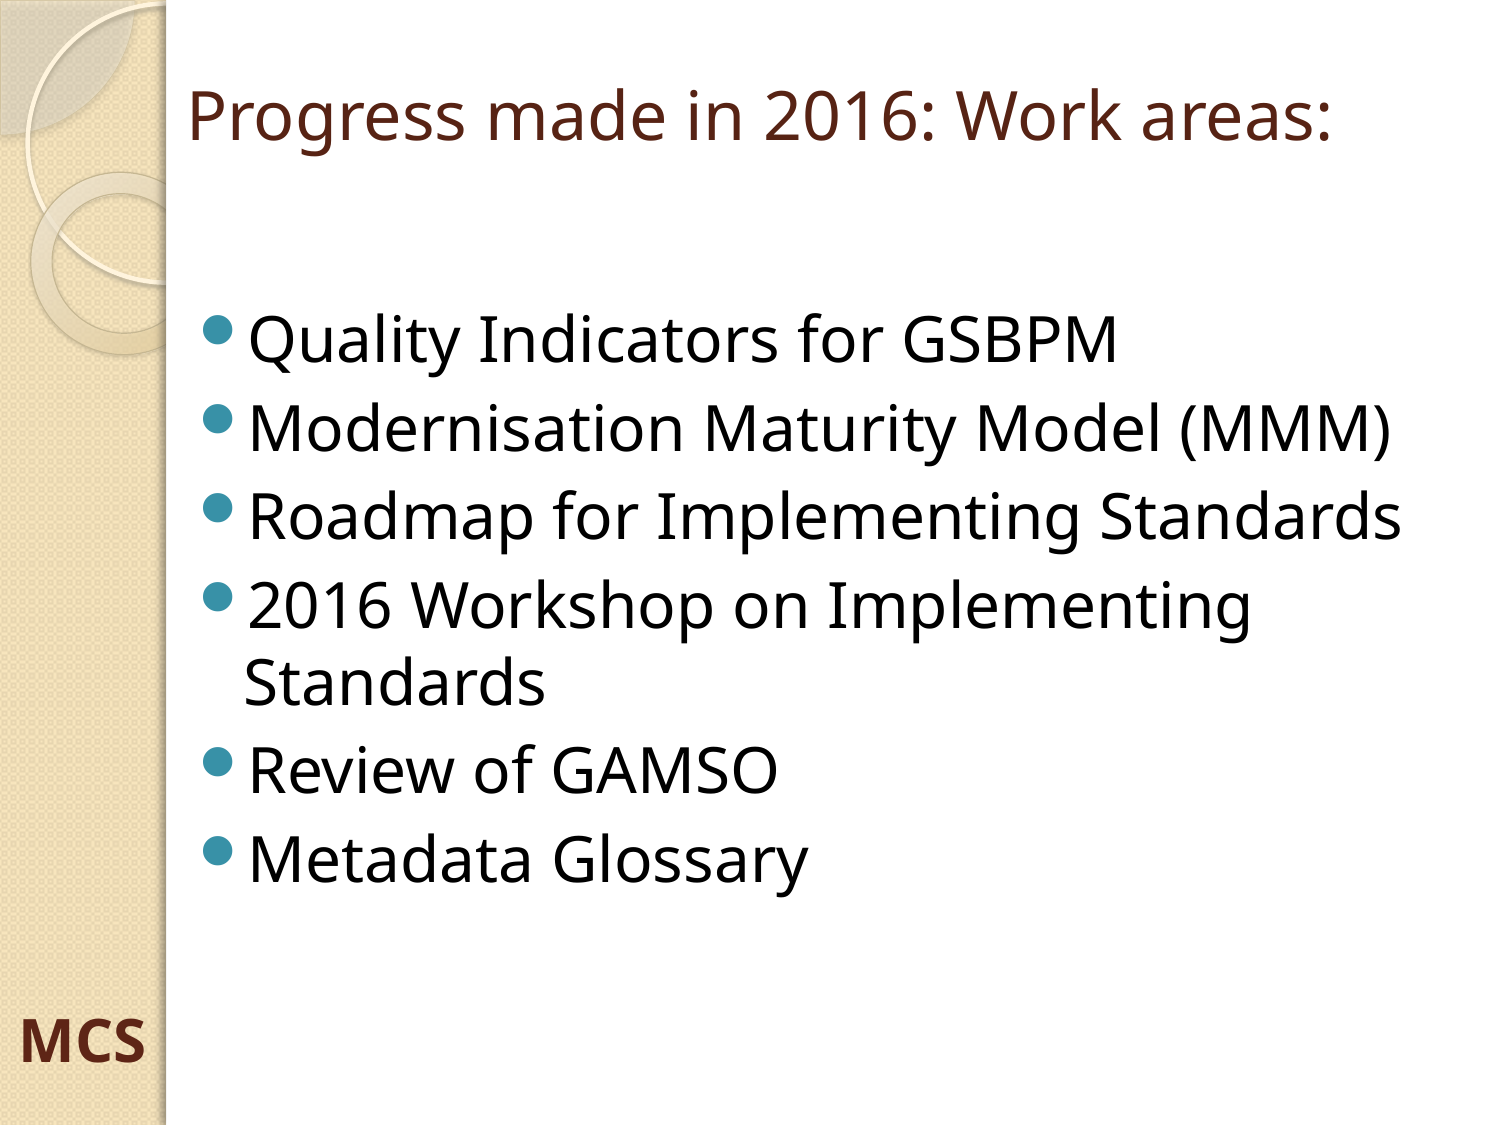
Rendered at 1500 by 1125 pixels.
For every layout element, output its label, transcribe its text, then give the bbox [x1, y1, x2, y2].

list Quality Indicators for GSBPM Modernisation Maturity Model (MMM) Roadmap for Implementing Standards 2016 Workshop on Implementing Standards Review of GAMSO Metadata Glossary [171, 290, 1439, 970]
text_box MCS [5, 952, 160, 1083]
title Progress made in 2016: Work areas: [171, 30, 1447, 197]
